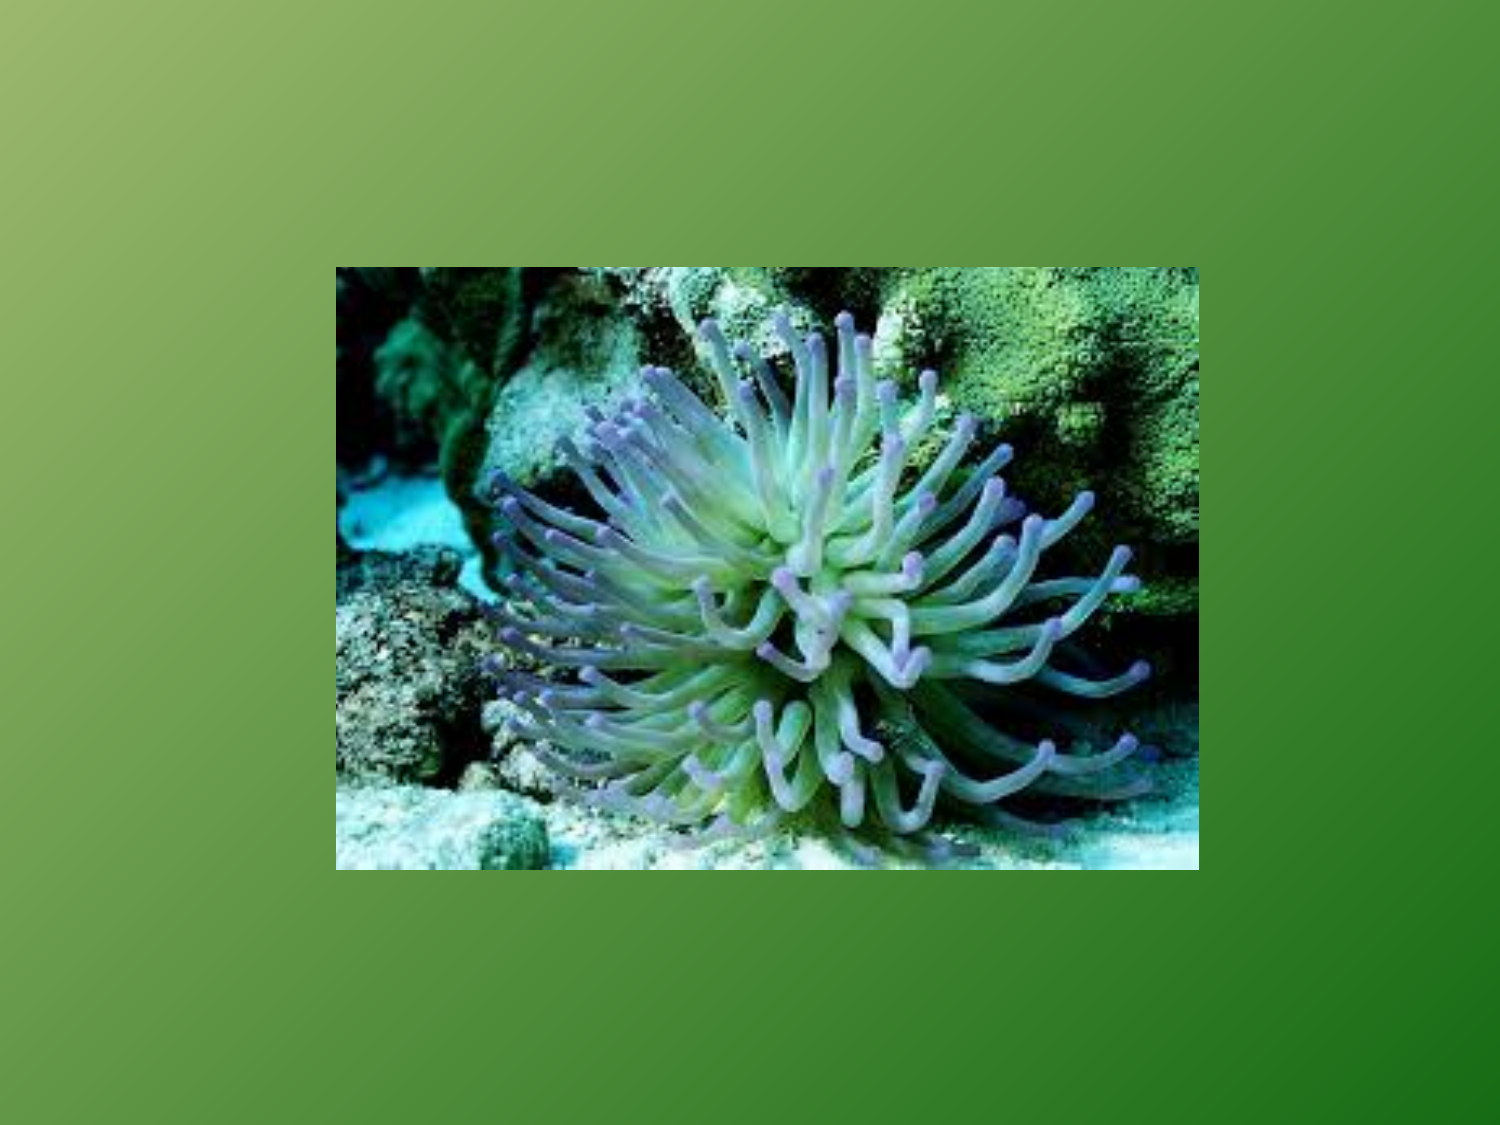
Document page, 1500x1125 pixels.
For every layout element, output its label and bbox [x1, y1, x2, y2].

list [336, 266, 1200, 870]
